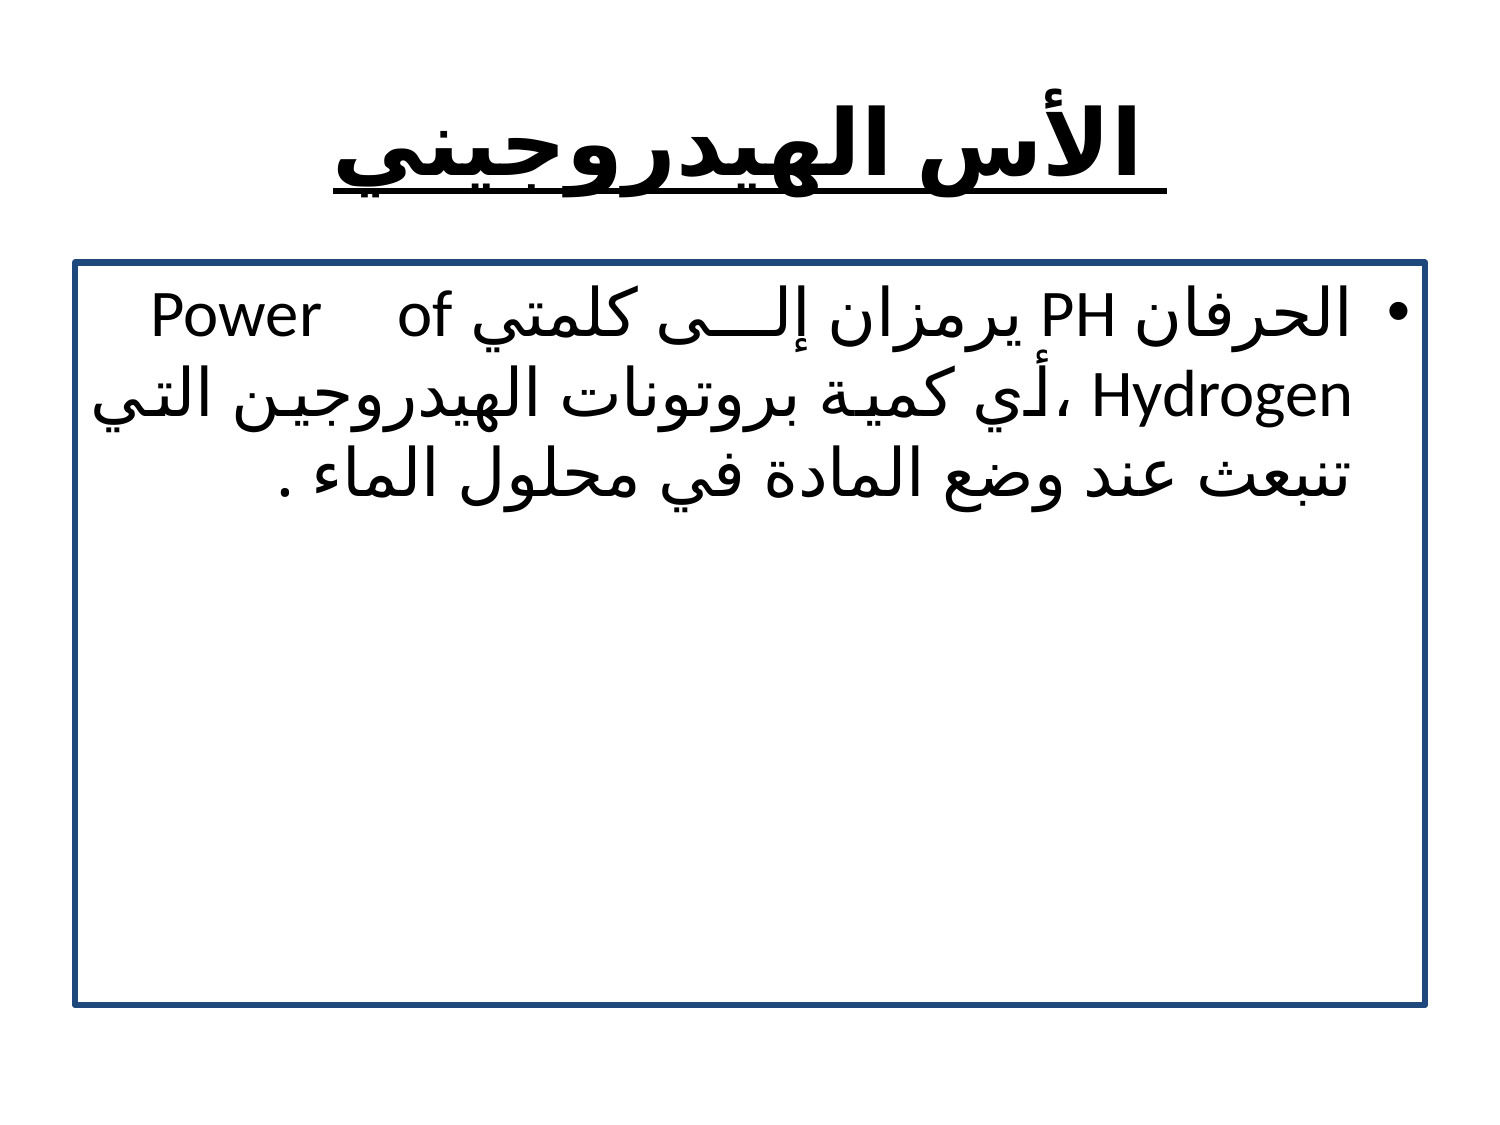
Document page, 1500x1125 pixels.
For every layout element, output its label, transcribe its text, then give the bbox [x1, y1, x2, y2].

list الحرفان PH يرمزان إلى كلمتي Power of Hydrogen ،أي كمية بروتونات الهيدروجين التي تنبعث عند وضع المادة في محلول الماء . [75, 262, 1425, 1005]
title الأس الهيدروجيني [75, 45, 1425, 233]
